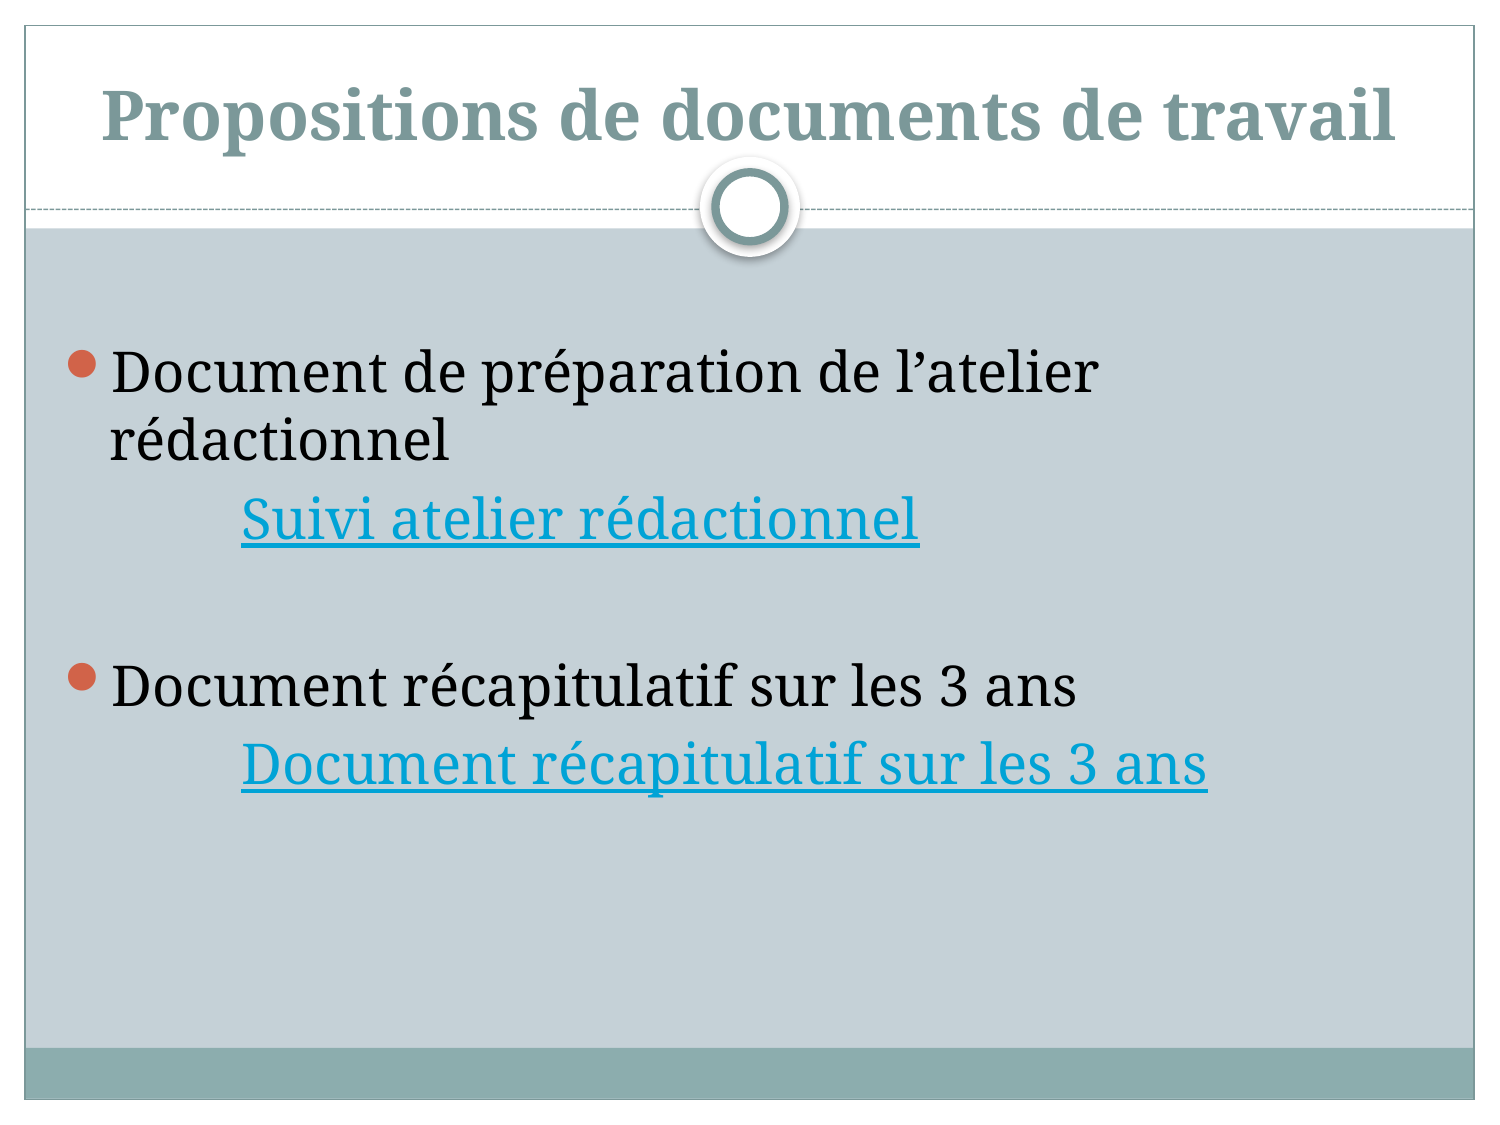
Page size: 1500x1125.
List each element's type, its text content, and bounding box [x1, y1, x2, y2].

list Document de préparation de l’atelier rédactionnel Suivi atelier rédactionnel Document récapitulatif sur les 3 ans Document récapitulatif sur les 3 ans [49, 250, 1445, 1001]
title Propositions de documents de travail [49, 37, 1450, 162]
